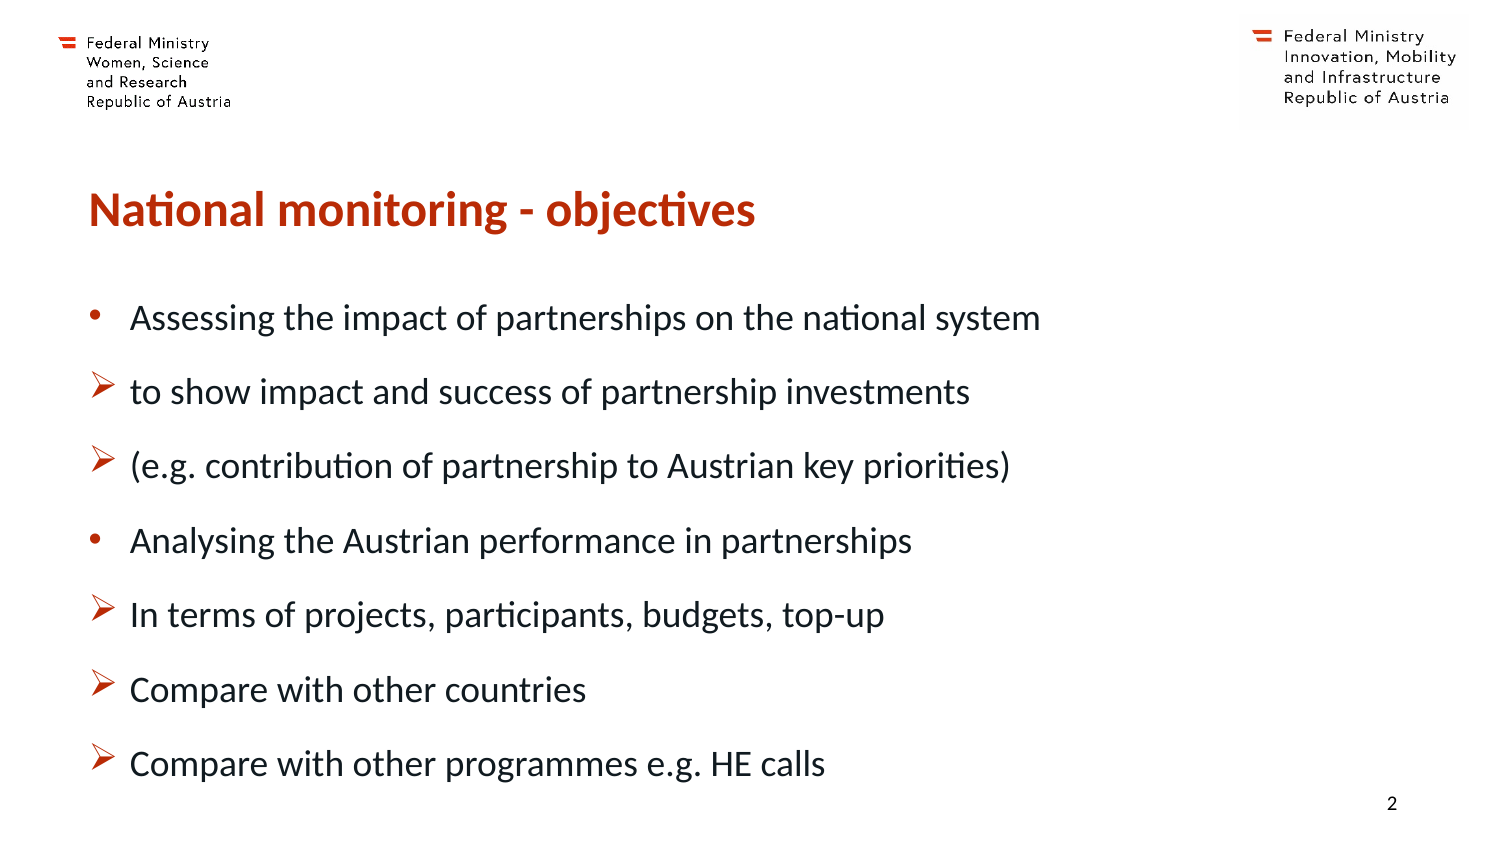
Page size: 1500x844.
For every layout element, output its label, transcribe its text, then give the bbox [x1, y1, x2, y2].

picture [1239, 14, 1469, 130]
picture [58, 33, 325, 116]
list Assessing the impact of partnerships on the national system to show impact and success of partnership investments (e.g. contribution of partnership to Austrian key priorities) Analysing the Austrian performance in partnerships In terms of projects, participants, budgets, top-up Compare with other countries Compare with other programmes e.g. HE calls [88, 288, 1398, 768]
title National monitoring - objectives [88, 173, 1398, 254]
slide_number 2 [1239, 785, 1398, 819]
